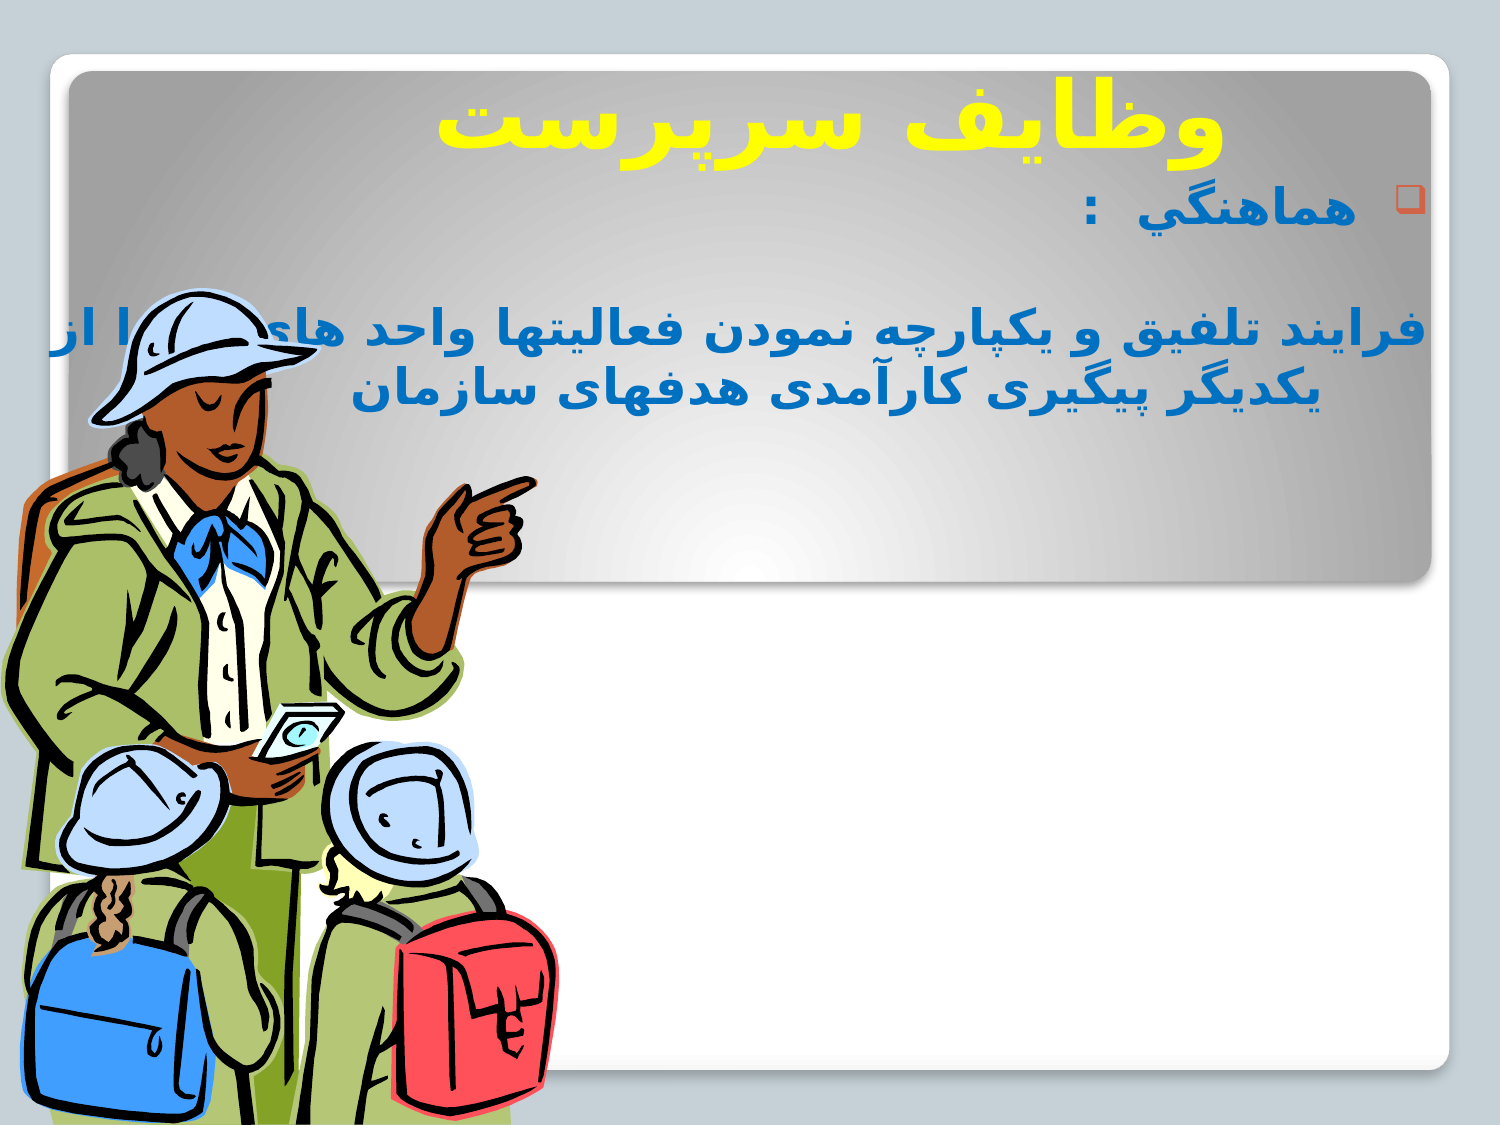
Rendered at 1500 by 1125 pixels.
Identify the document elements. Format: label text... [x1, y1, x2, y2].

title وظايف سرپرست [0, 0, 1500, 175]
subtitle هماهنگي : فرایند تلفیق و یکپارچه نمودن فعالیتها واحد های مجزا از یکدیگر پیگیری کارآمدی هدفهای سازمان [0, 174, 1450, 1125]
picture [0, 287, 563, 1125]
